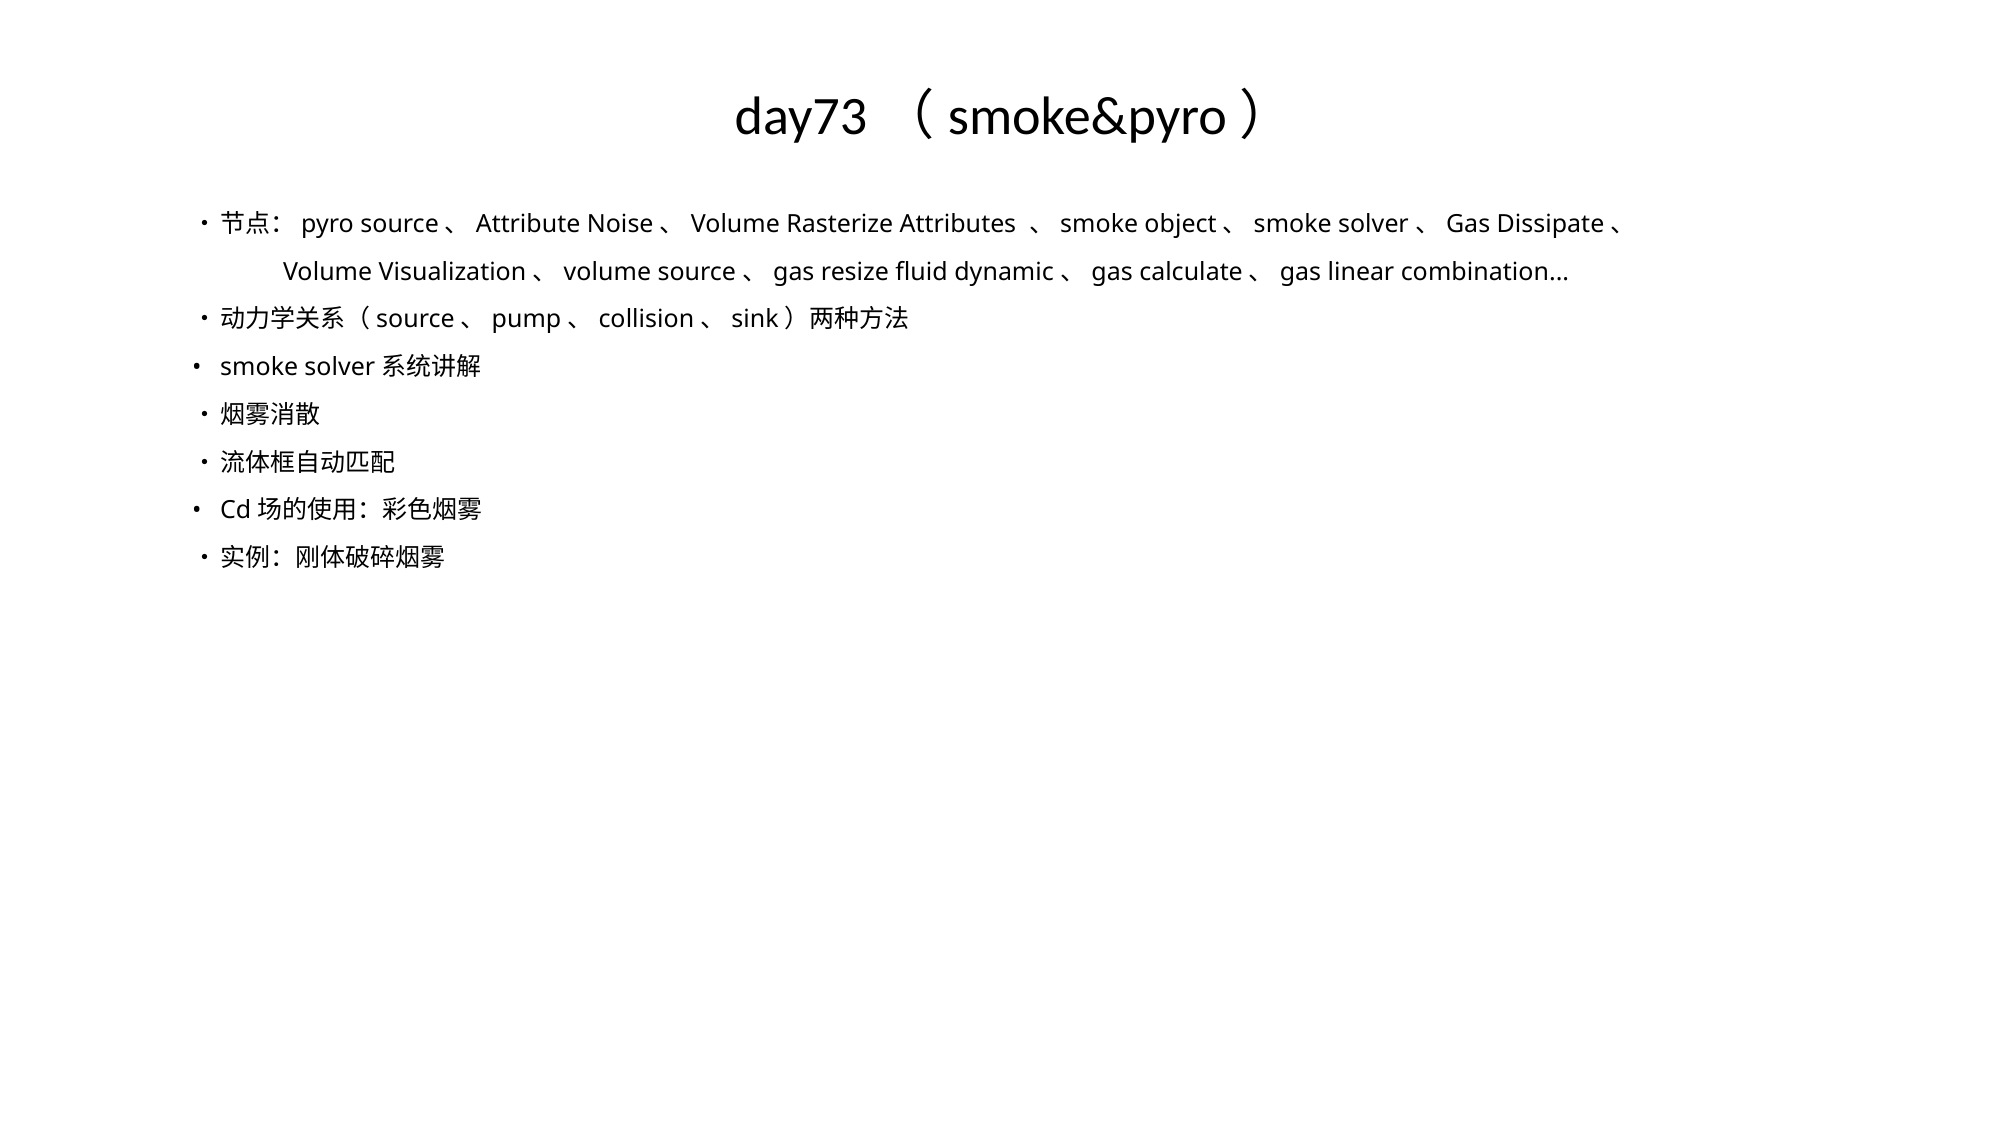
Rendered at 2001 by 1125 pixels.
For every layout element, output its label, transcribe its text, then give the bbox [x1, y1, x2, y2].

subtitle • 节点：pyro source、Attribute Noise、Volume Rasterize Attributes 、smoke object、smoke solver、Gas Dissipate、 Volume Visualization、volume source、gas resize fluid dynamic、gas calculate、gas linear combination... • 动力学关系（source、pump、collision、sink）两种方法 • smoke solver系统讲解 • 烟雾消散 • 流体框自动匹配 • Cd场的使用：彩色烟雾 • 实例：刚体破碎烟雾 [176, 203, 1815, 903]
title day73（smoke&pyro） [543, 41, 1486, 154]
